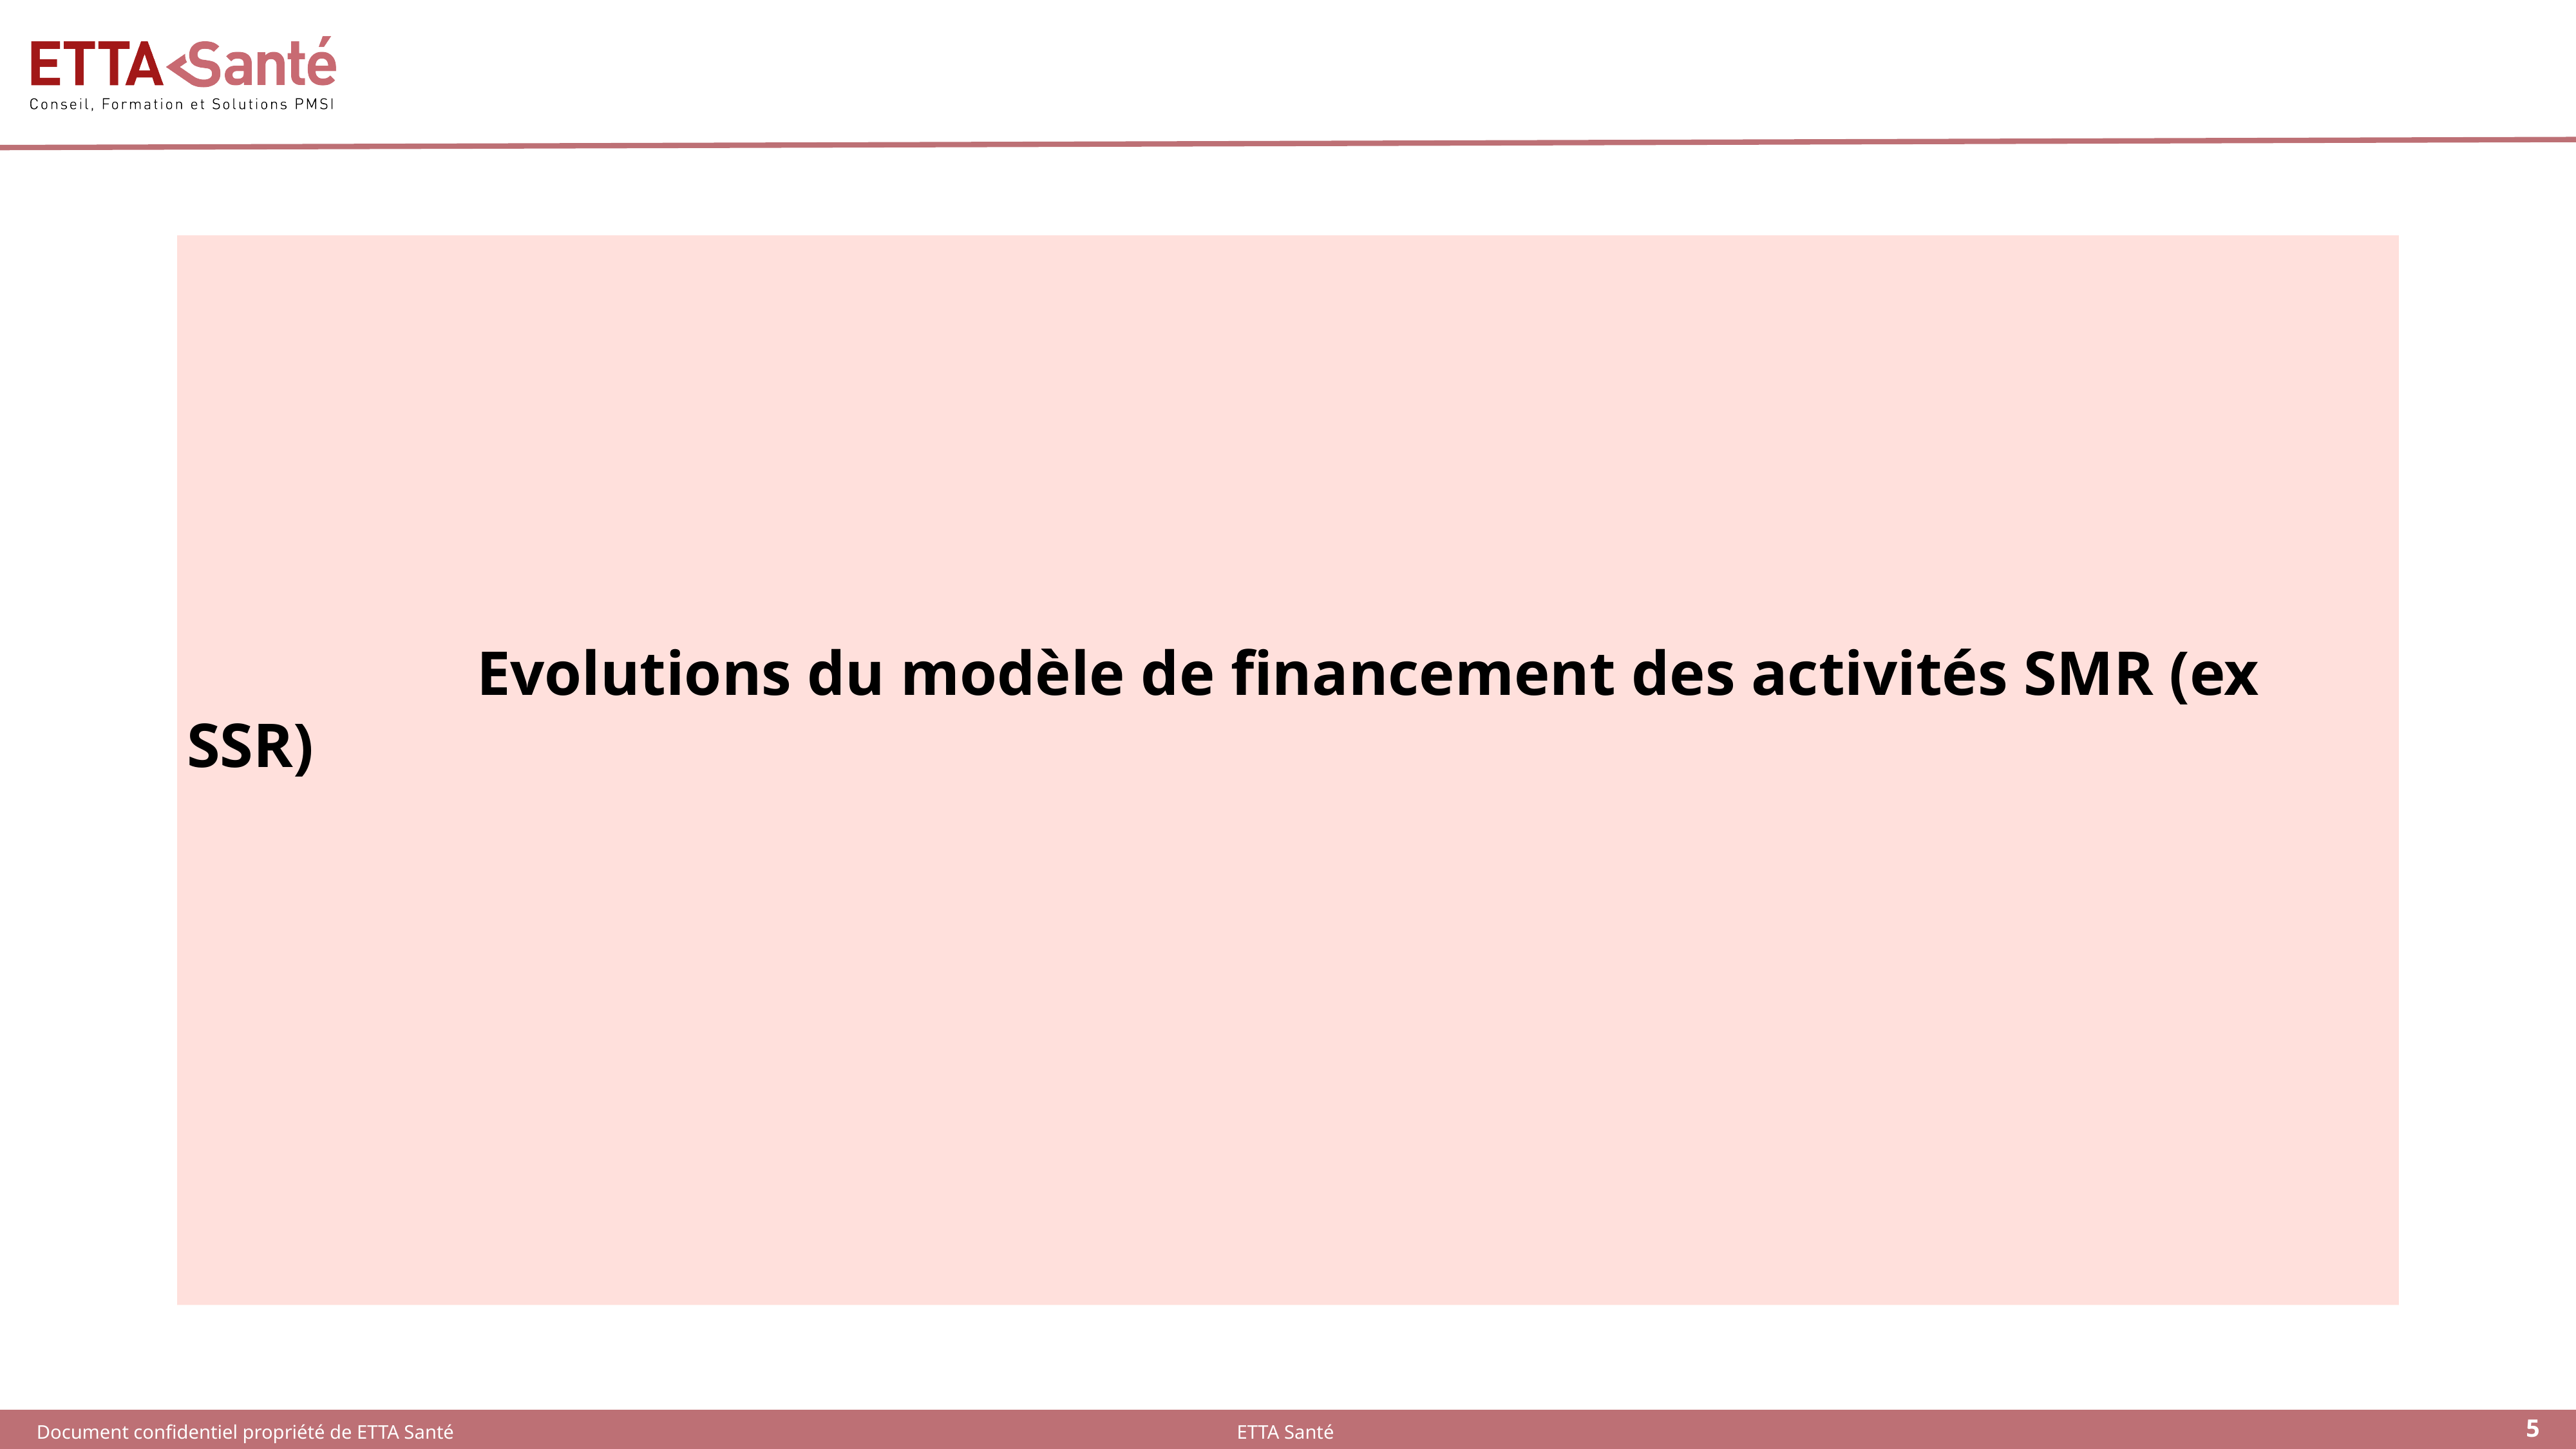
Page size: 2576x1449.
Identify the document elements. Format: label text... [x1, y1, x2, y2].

picture [29, 36, 336, 113]
slide_number 5 [2490, 1408, 2575, 1449]
list Evolutions du modèle de financement des activités SMR (ex SSR) [177, 235, 2399, 1305]
